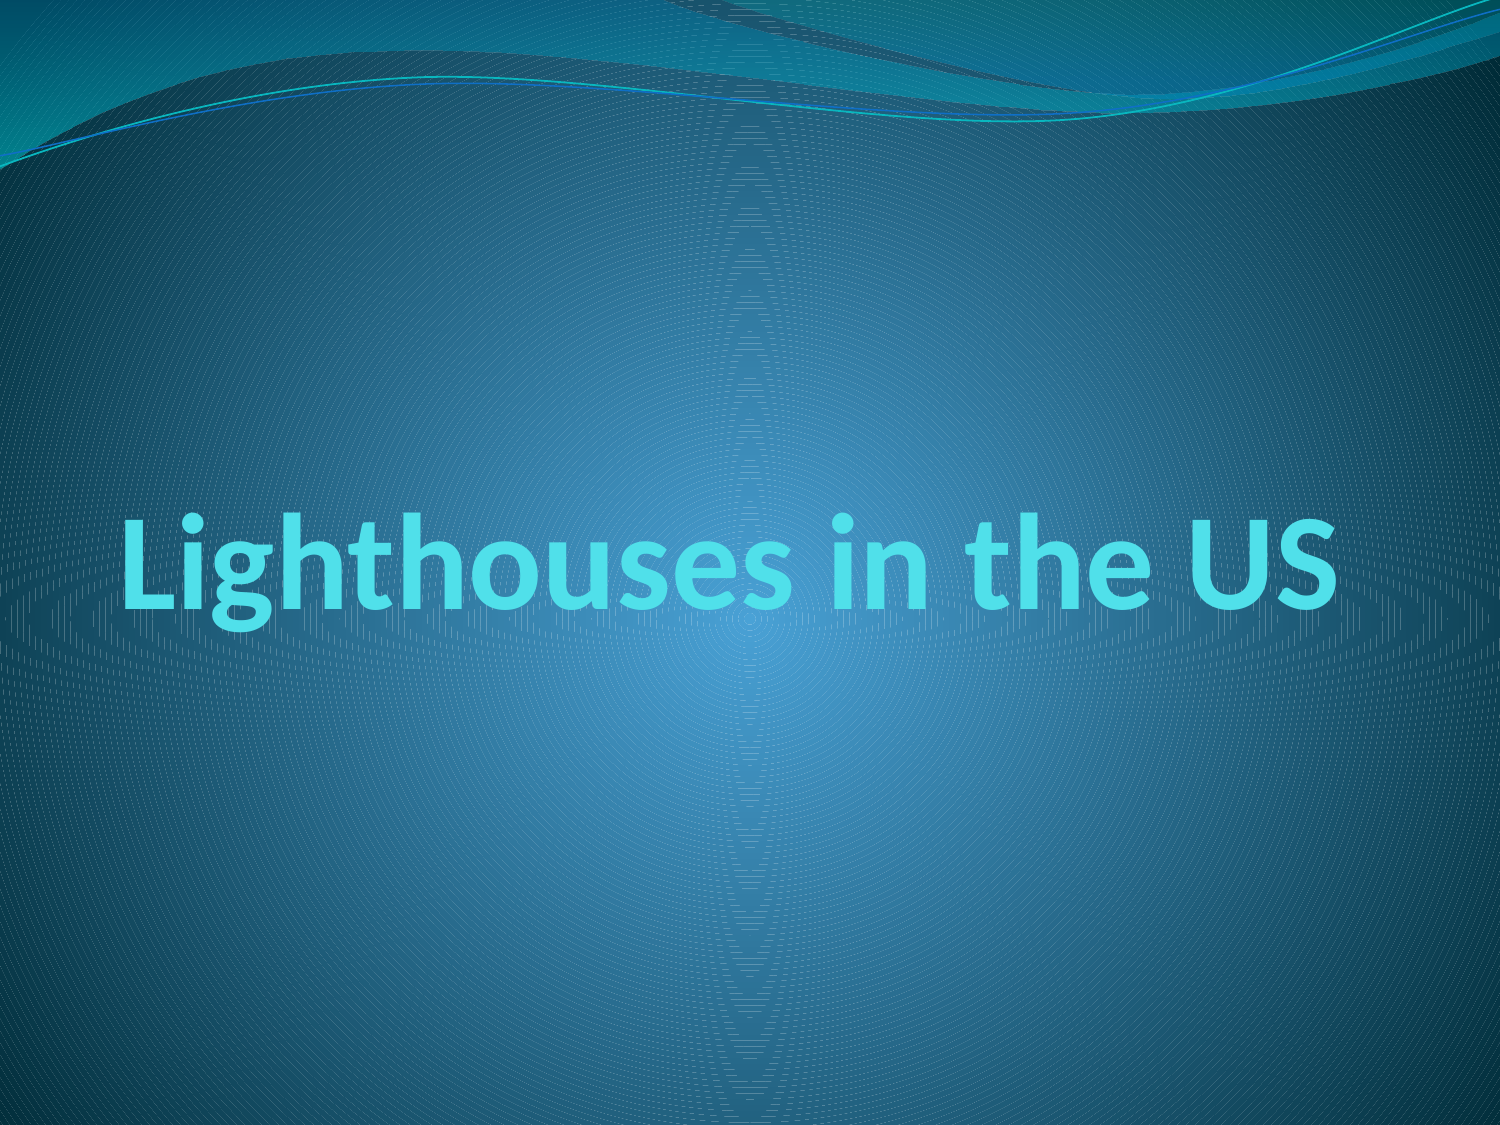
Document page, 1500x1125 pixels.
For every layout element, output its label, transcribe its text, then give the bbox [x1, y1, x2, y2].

title Lighthouses in the US [87, 224, 1376, 638]
